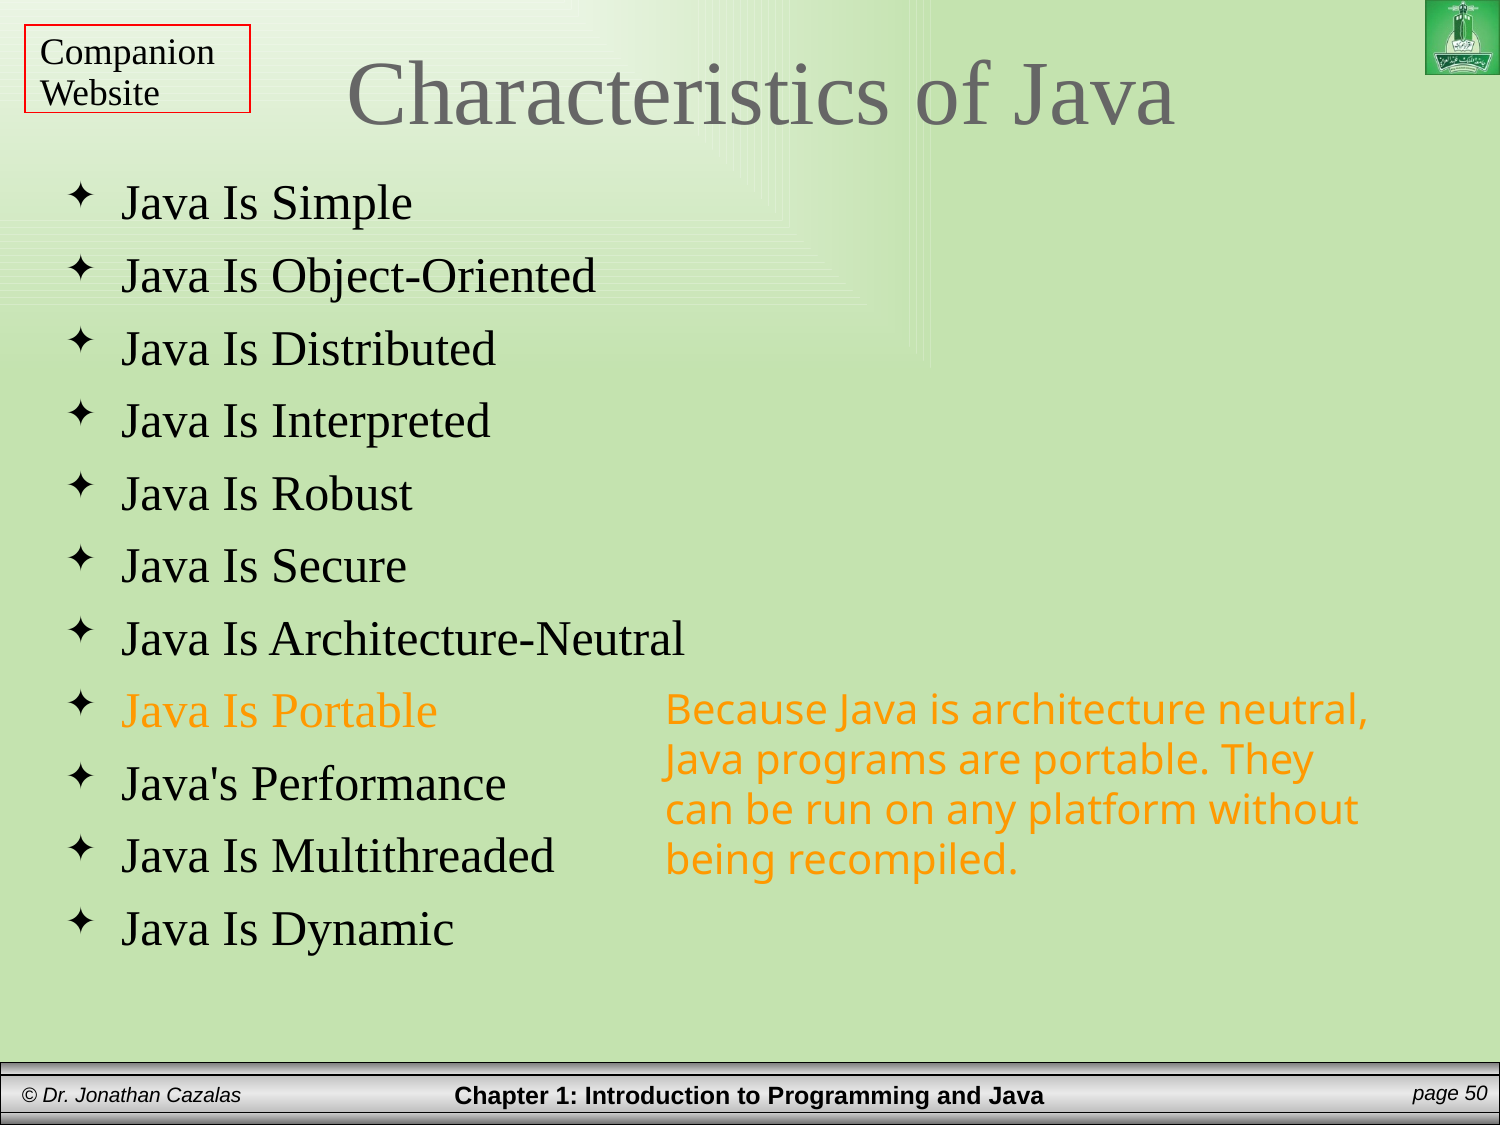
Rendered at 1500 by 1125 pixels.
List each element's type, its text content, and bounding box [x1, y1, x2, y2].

picture [1425, 0, 1500, 75]
text_box Java Is Simple Java Is Object-Oriented Java Is Distributed Java Is Interpreted Java Is Robust Java Is Secure Java Is Architecture-Neutral Java Is Portable Java's Performance Java Is Multithreaded Java Is Dynamic [49, 162, 713, 1025]
text_box Because Java is architecture neutral, Java programs are portable. They can be run on any platform without being recompiled. [649, 674, 1400, 891]
text_box Characteristics of Java [112, 37, 1413, 138]
text_box Companion Website [24, 24, 250, 113]
